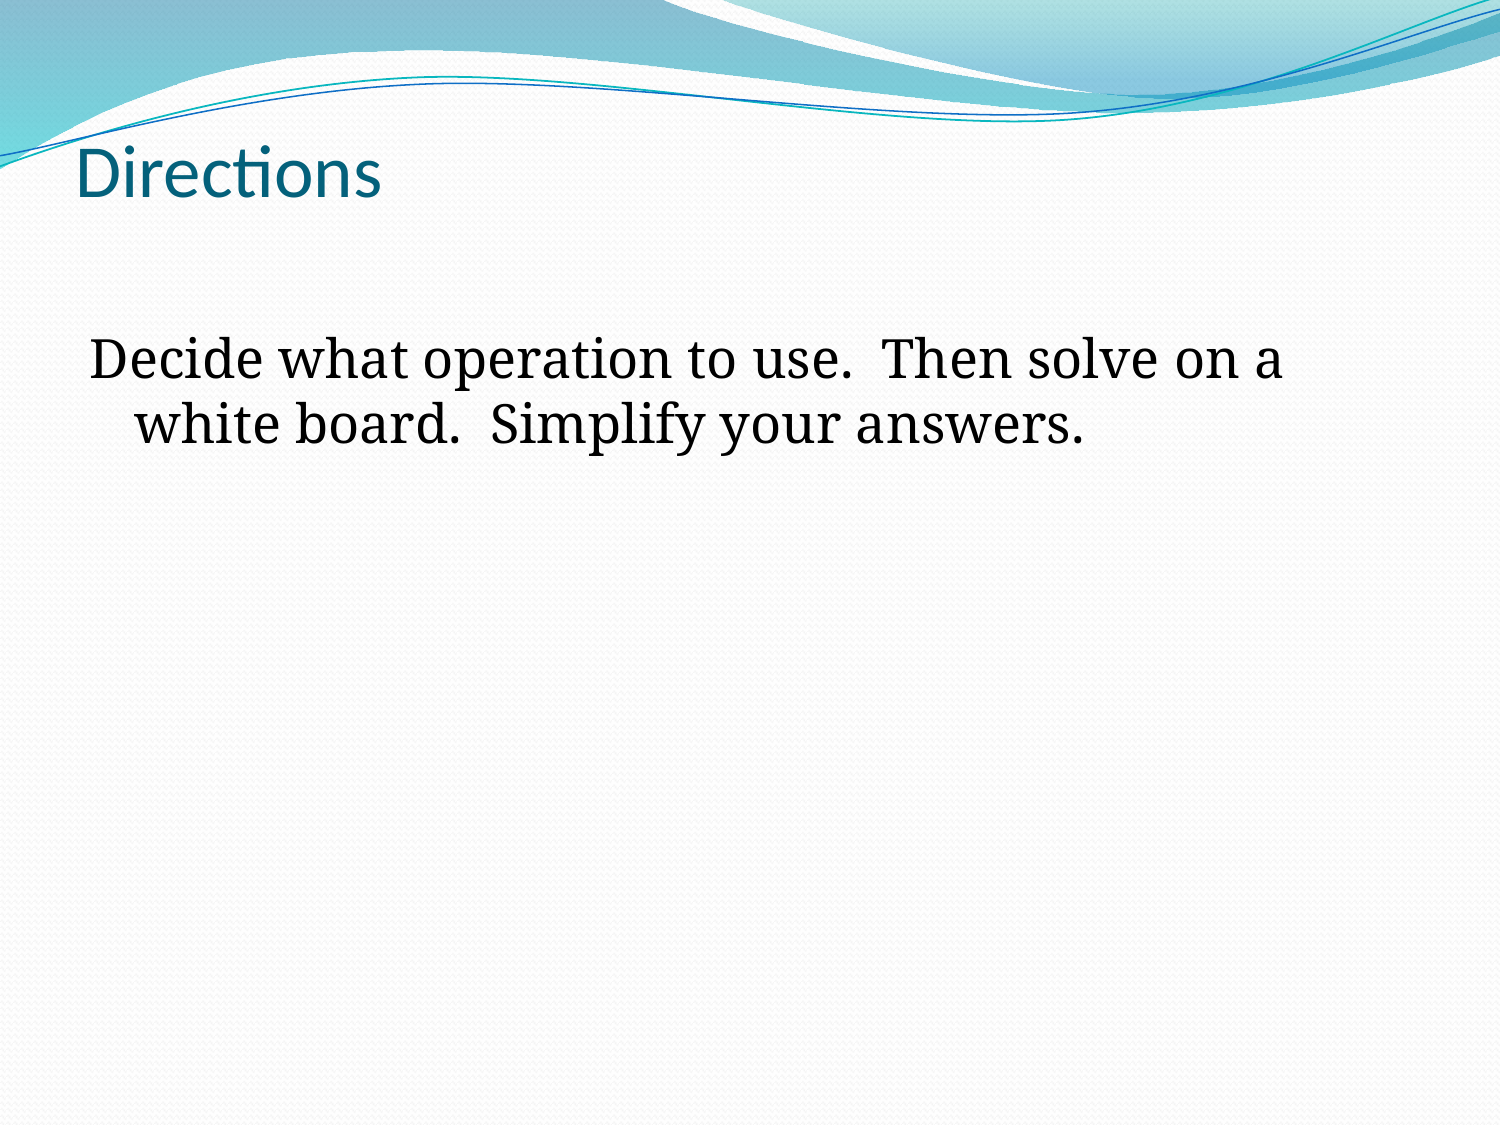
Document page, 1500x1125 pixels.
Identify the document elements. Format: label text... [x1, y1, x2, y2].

title Directions [75, 115, 1425, 303]
list Decide what operation to use. Then solve on a white board. Simplify your answers. [75, 317, 1425, 1038]
